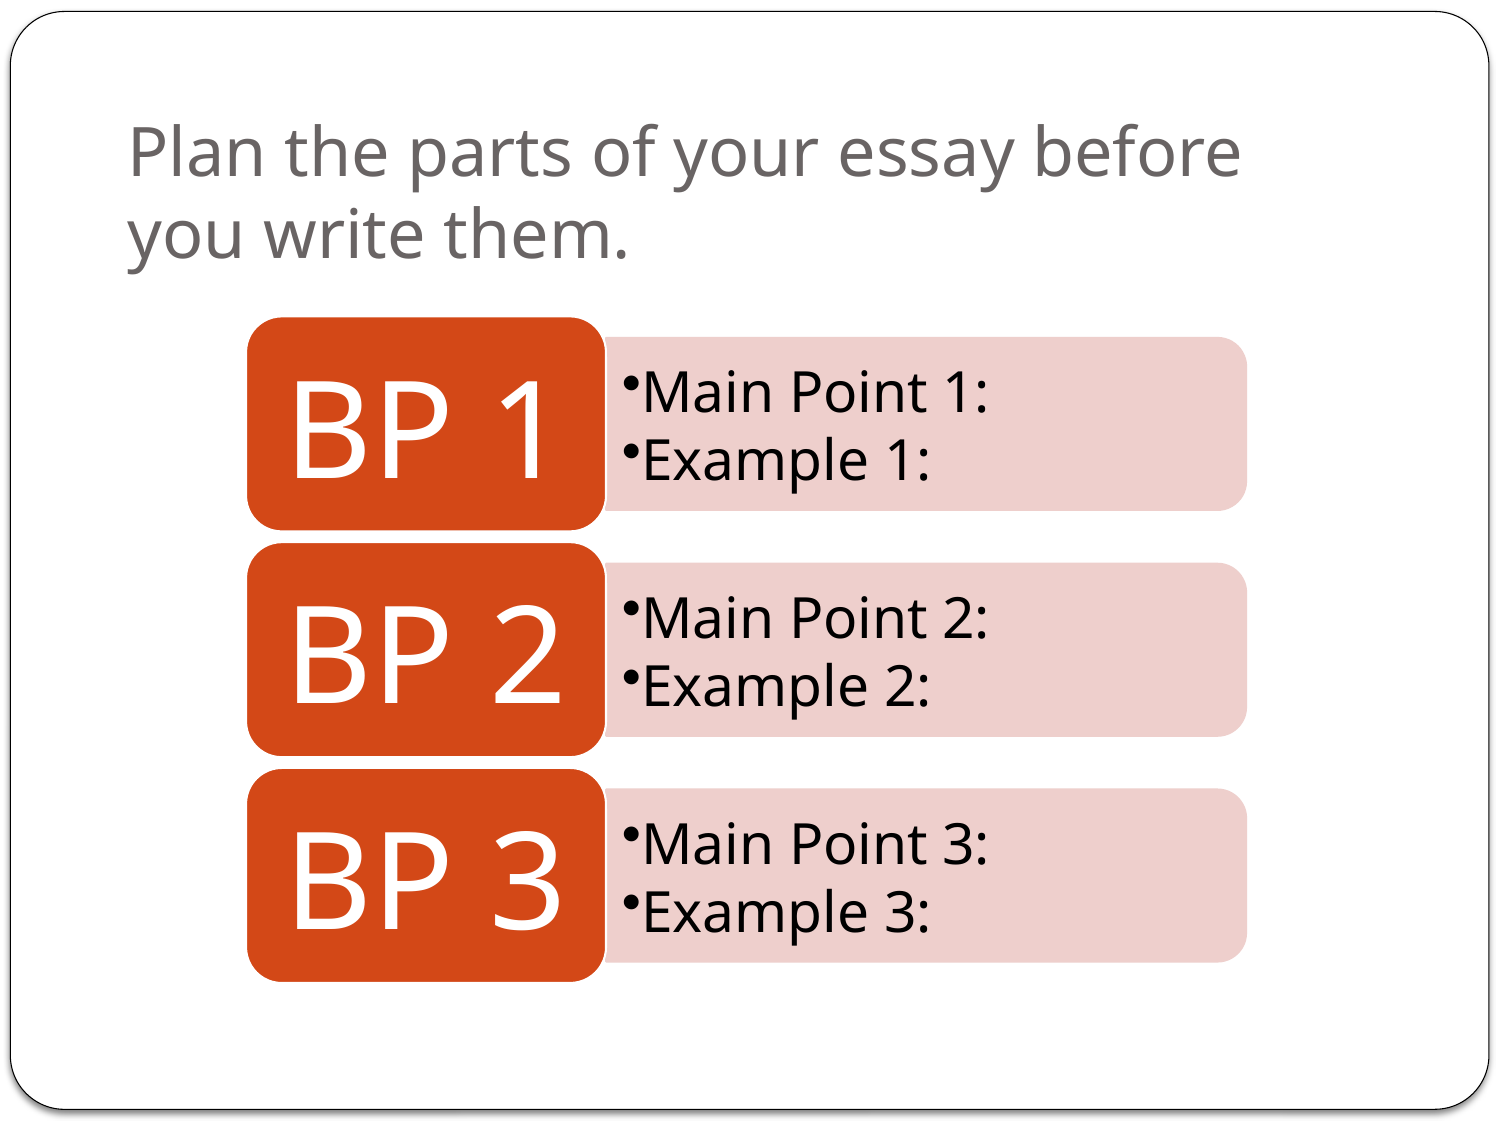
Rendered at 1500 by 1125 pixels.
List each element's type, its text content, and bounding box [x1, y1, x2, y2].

title Plan the parts of your essay before you write them. [112, 99, 1388, 288]
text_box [245, 316, 1247, 984]
